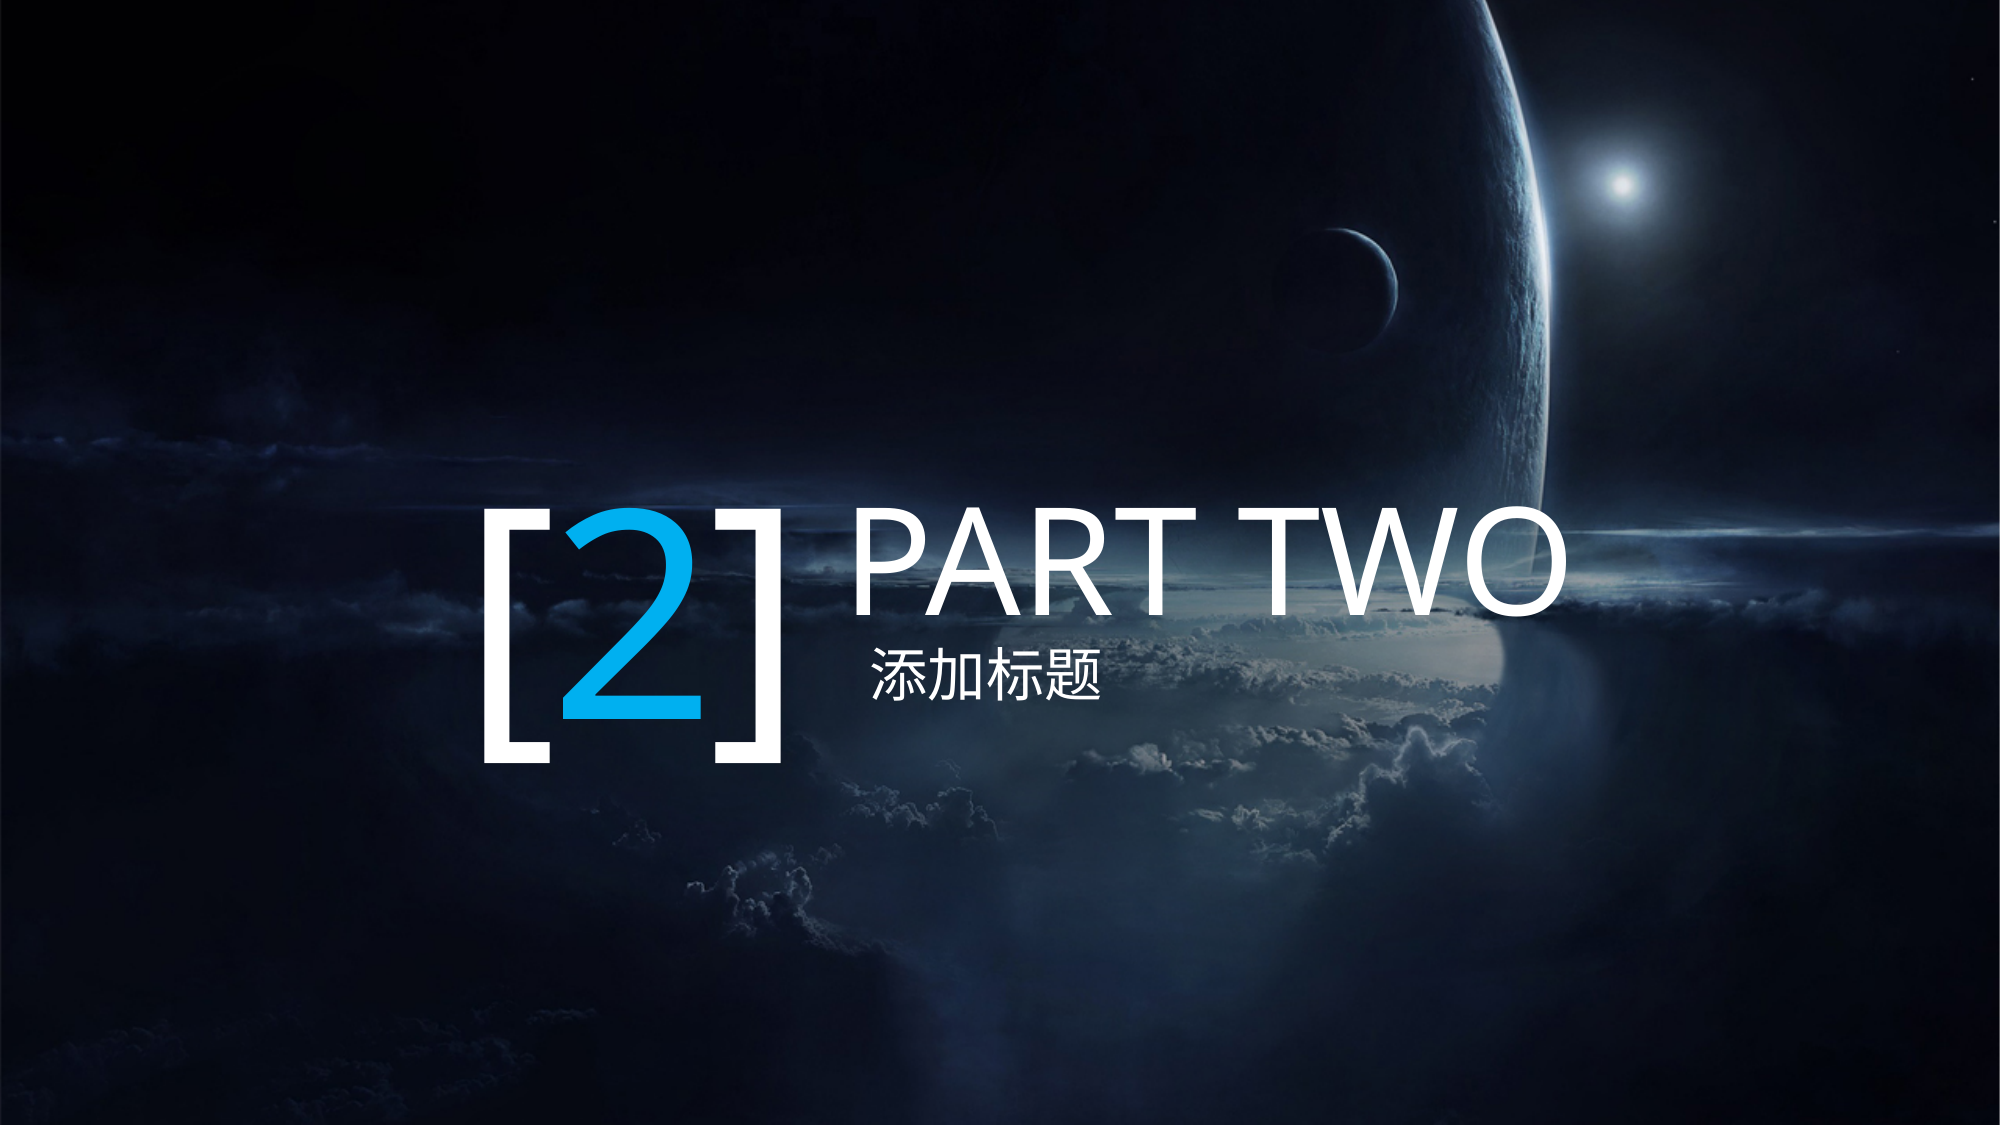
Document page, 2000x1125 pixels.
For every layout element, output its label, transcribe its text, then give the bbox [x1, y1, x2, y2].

text_box 添加标题 [854, 630, 1118, 715]
text_box 2 [534, 420, 732, 785]
picture [0, 0, 2000, 1125]
text_box [ ] [446, 418, 820, 783]
text_box PART TWO [828, 457, 1592, 653]
